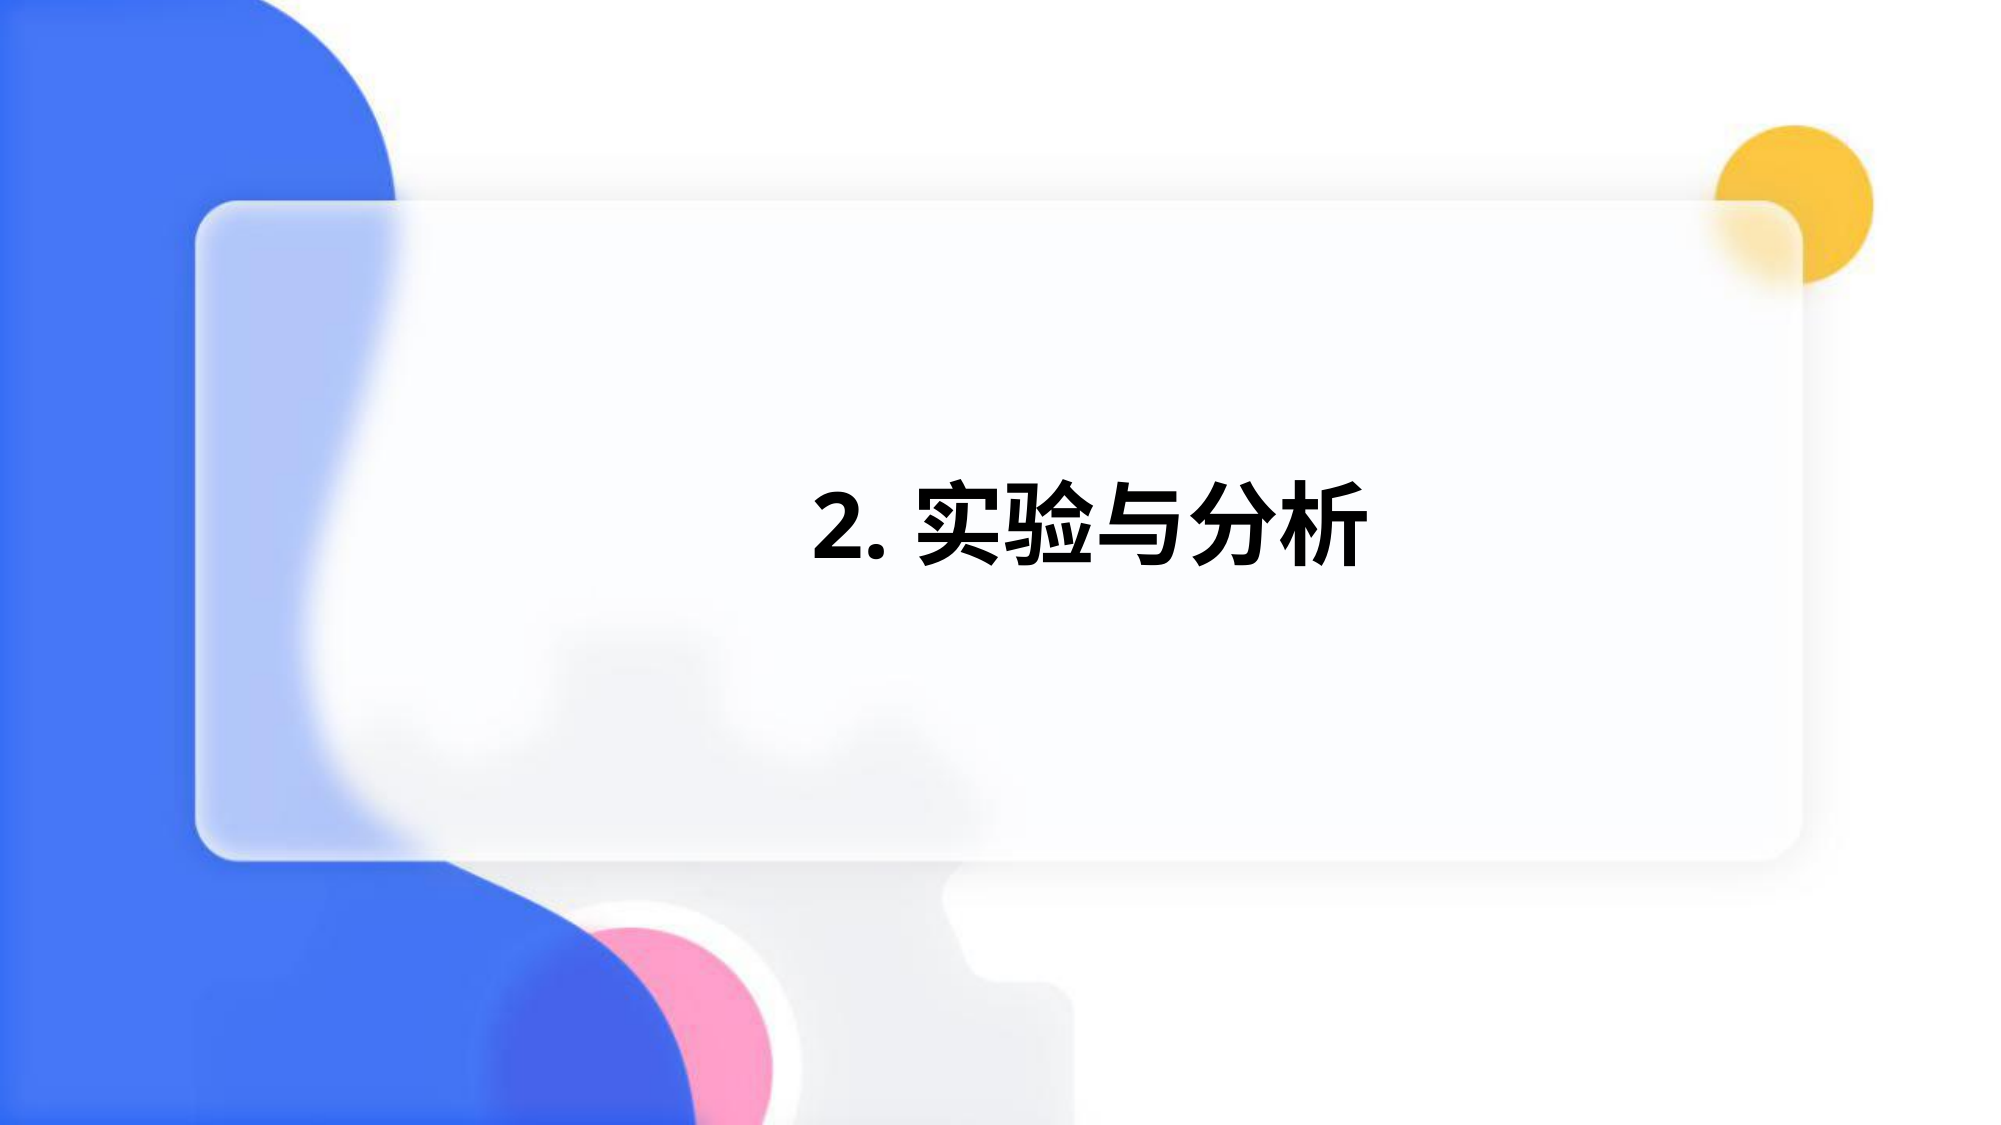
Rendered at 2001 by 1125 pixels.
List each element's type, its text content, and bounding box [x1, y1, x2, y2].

picture [0, 0, 2000, 1125]
title 2.实验与分析 [794, 445, 1435, 583]
